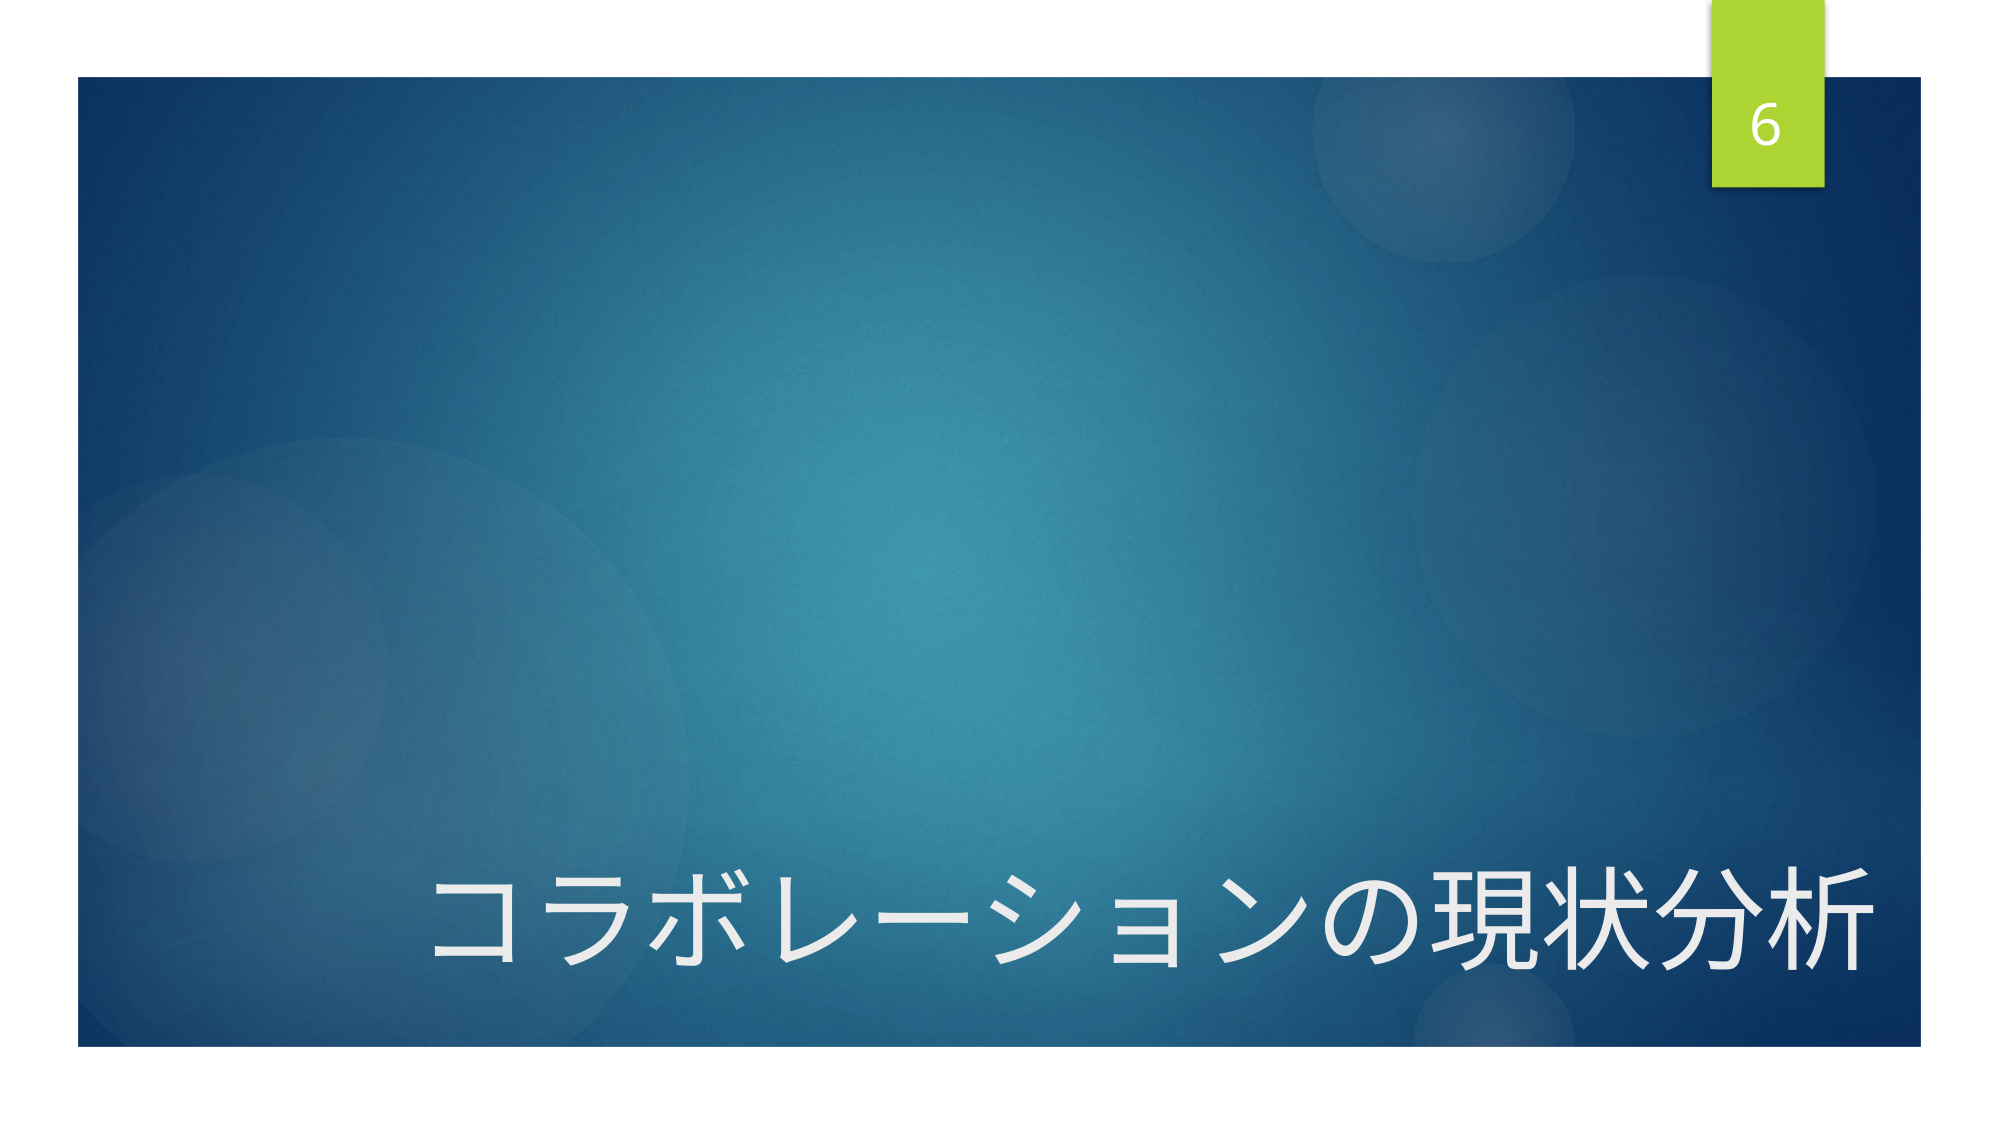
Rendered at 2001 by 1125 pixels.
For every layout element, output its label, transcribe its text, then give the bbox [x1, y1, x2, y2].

slide_number 6 [1698, 48, 1836, 174]
title コラボレーションの現状分析 [373, 552, 1894, 992]
